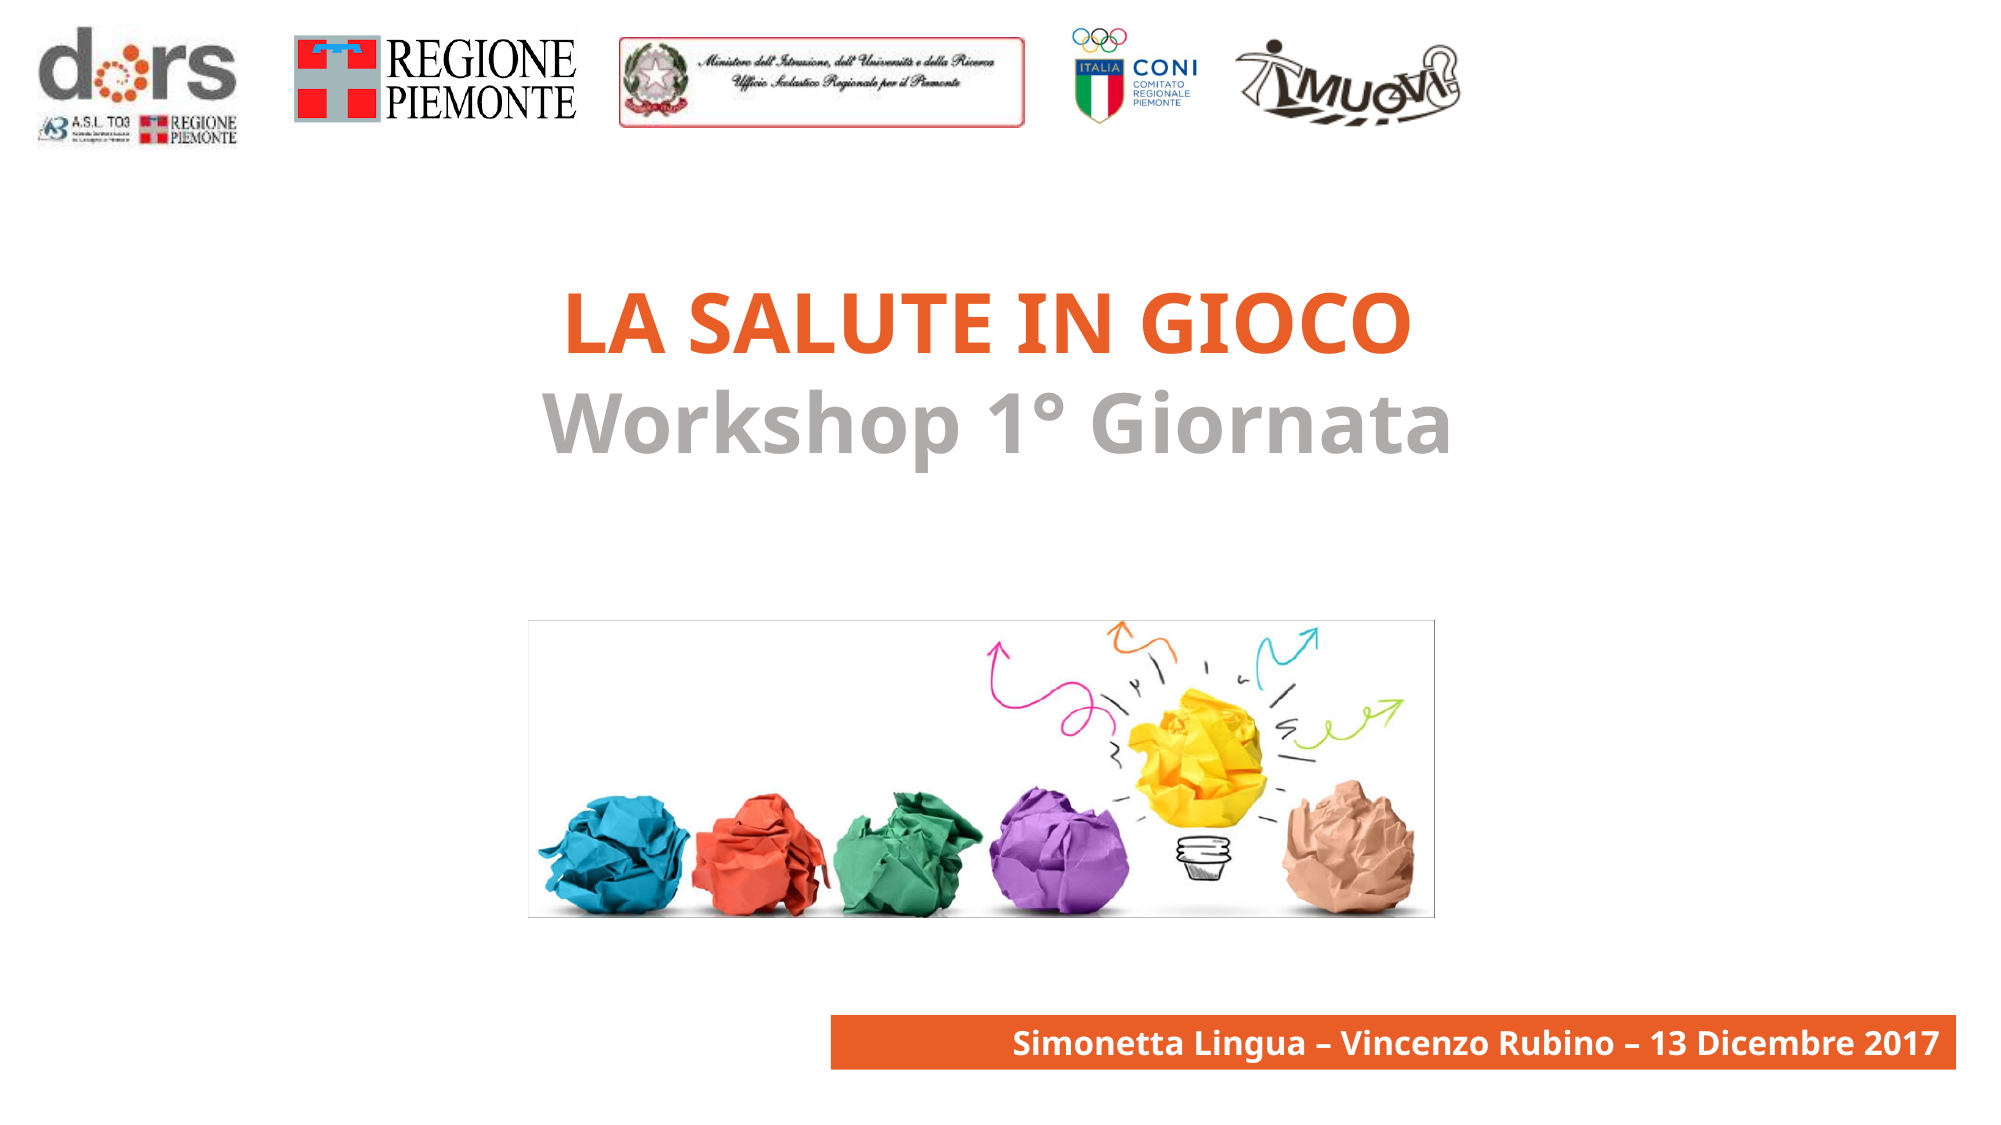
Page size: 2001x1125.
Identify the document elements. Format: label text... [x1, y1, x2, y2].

picture [619, 37, 1025, 128]
text_box Simonetta Lingua – Vincenzo Rubino – 13 Dicembre 2017 [830, 1015, 1956, 1070]
picture [287, 24, 581, 130]
picture [1062, 12, 1208, 124]
picture [1235, 37, 1463, 128]
picture [37, 24, 238, 150]
picture [528, 620, 1435, 918]
text_box LA SALUTE IN GIOCO Workshop 1° Giornata [287, 174, 1712, 665]
